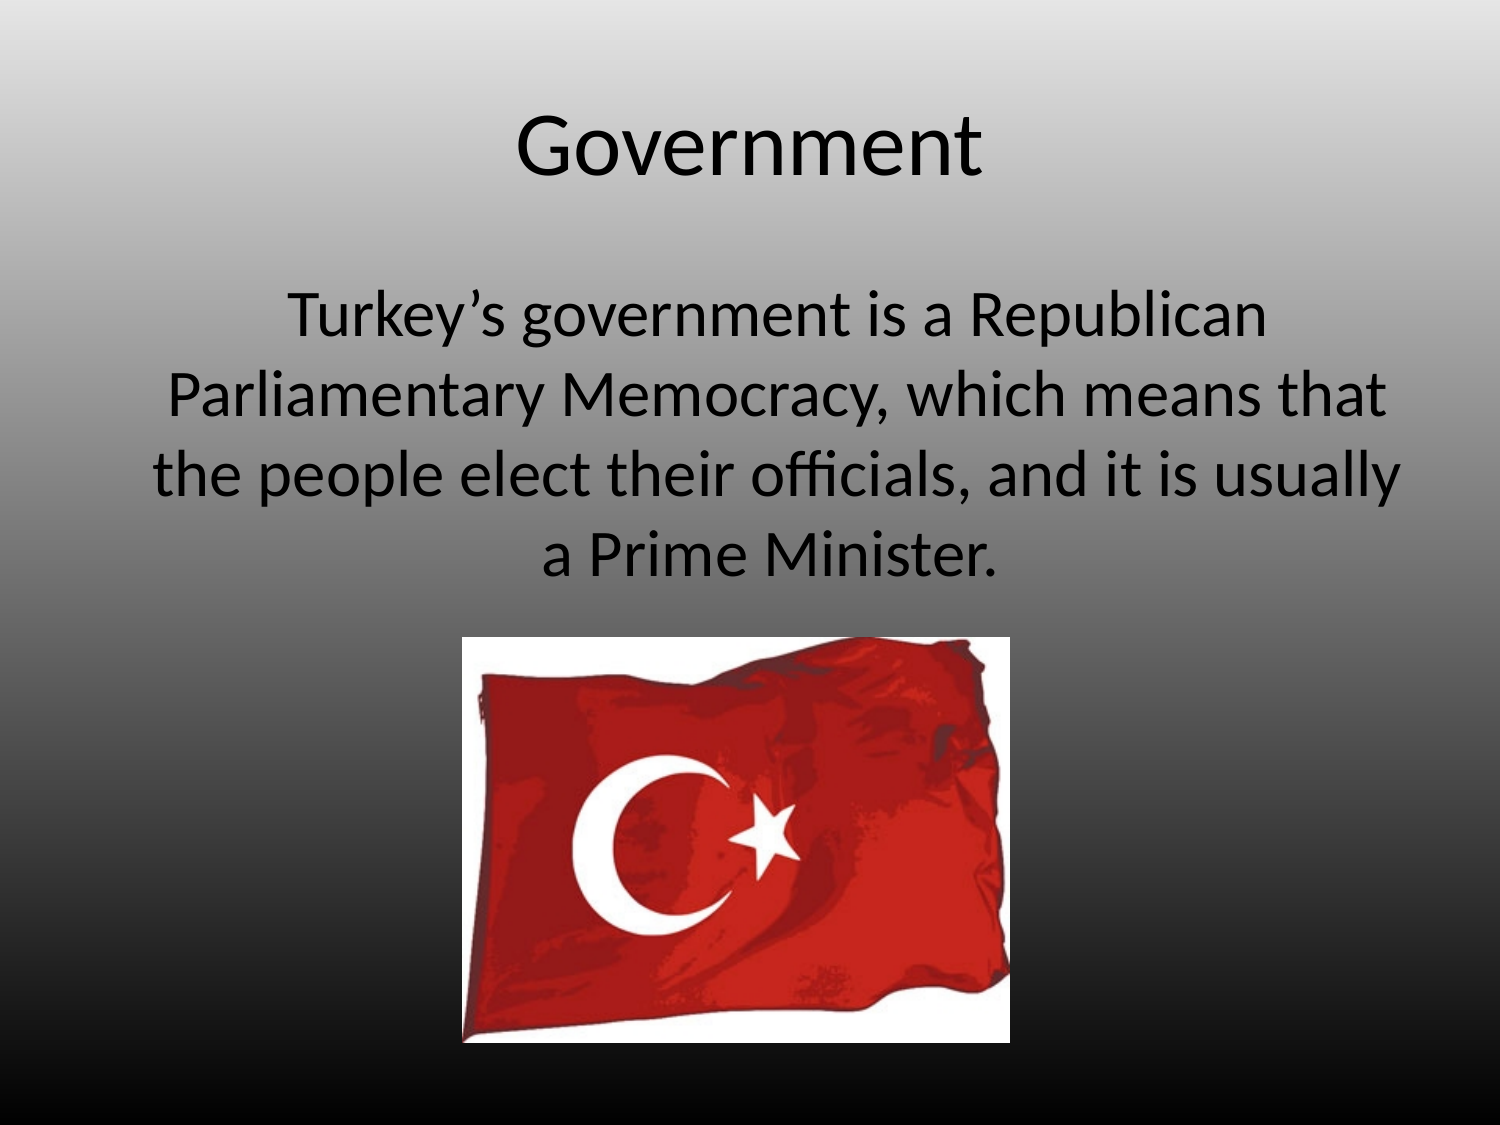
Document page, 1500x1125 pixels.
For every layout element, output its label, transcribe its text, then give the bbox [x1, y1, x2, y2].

title Government [75, 45, 1425, 233]
list Turkey’s government is a Republican Parliamentary Memocracy, which means that the people elect their officials, and it is usually a Prime Minister. [75, 262, 1425, 1005]
picture [462, 637, 1010, 1043]
